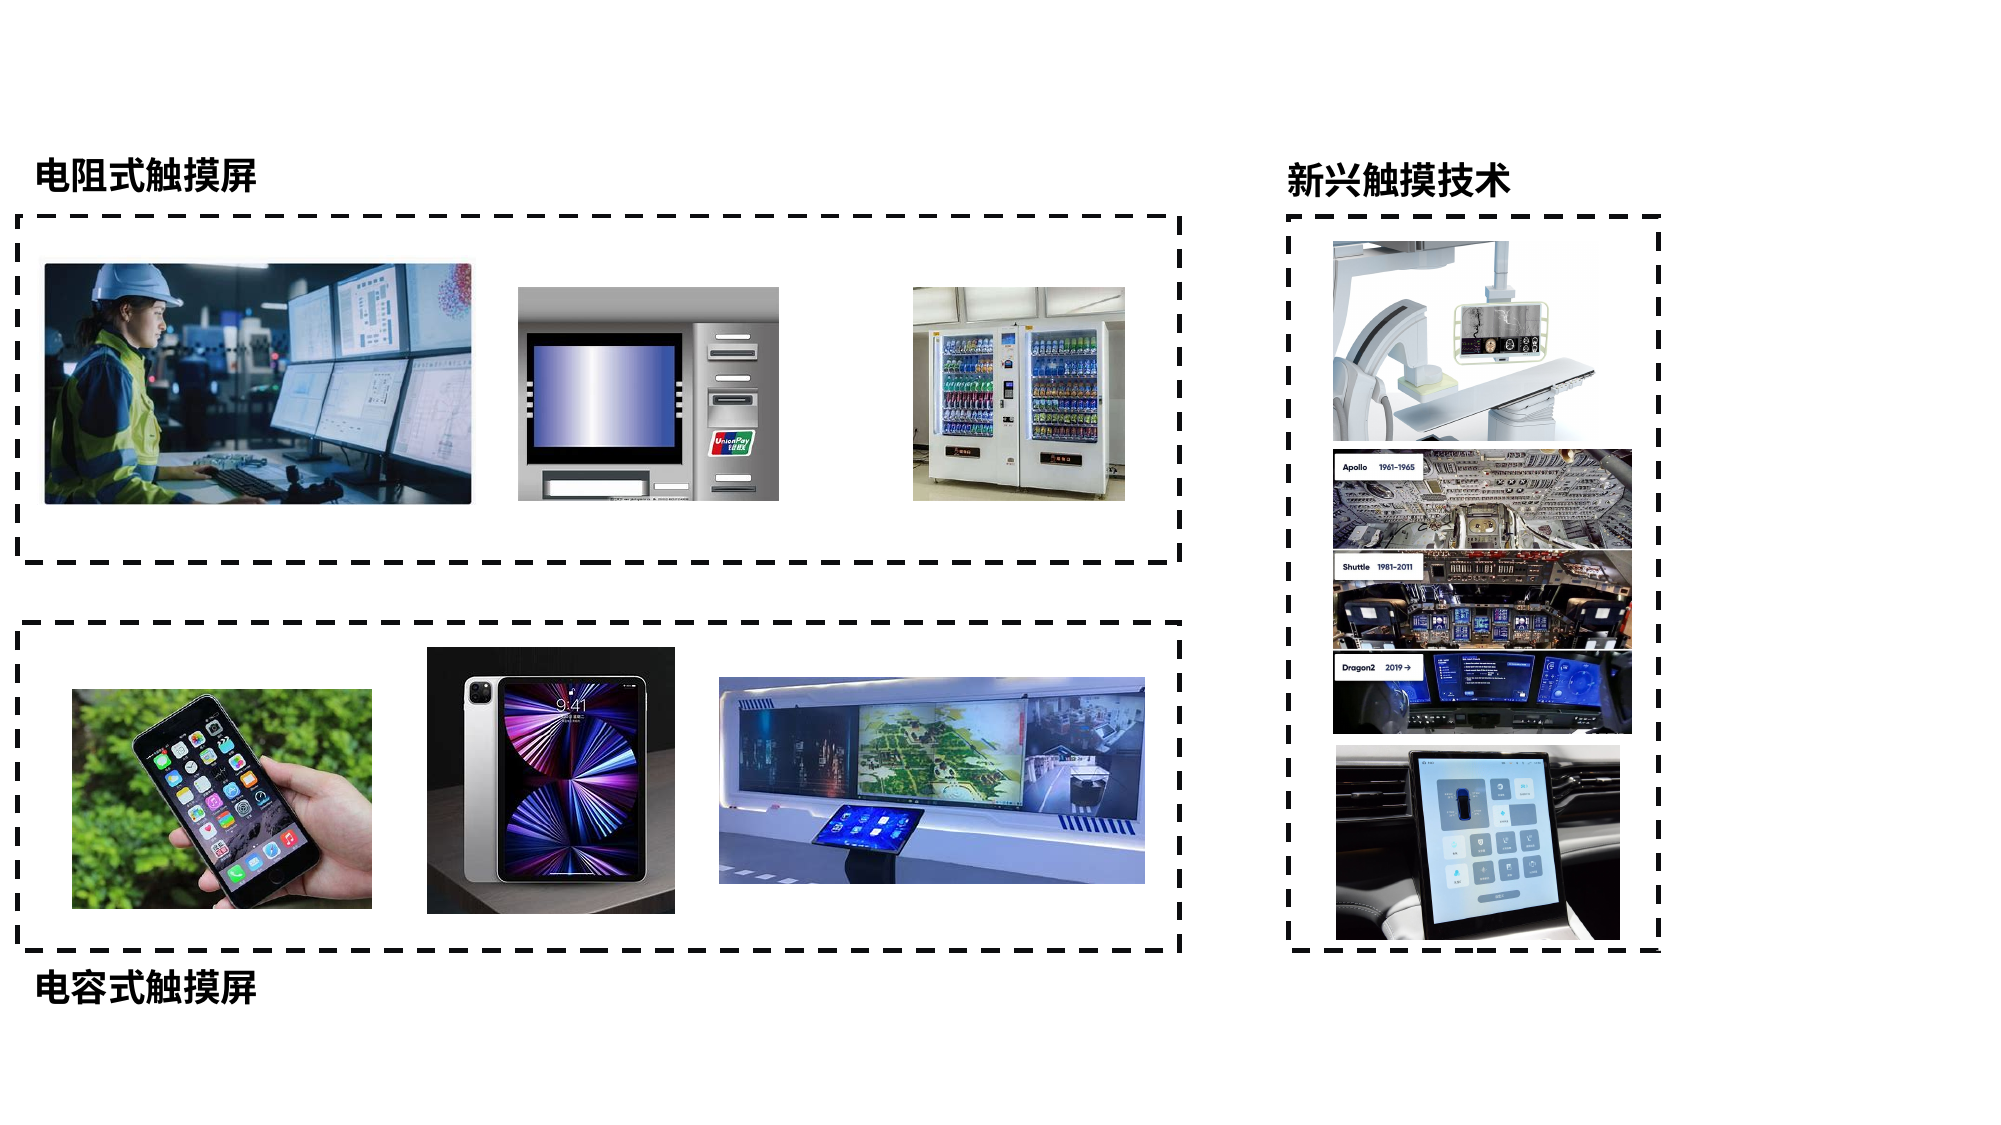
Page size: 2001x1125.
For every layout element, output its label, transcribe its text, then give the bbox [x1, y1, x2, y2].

picture [1336, 745, 1620, 940]
picture [72, 689, 372, 909]
text_box 电阻式触摸屏 [18, 144, 274, 205]
picture [427, 647, 675, 914]
picture [1333, 241, 1634, 734]
picture [719, 677, 1145, 884]
text_box 电容式触摸屏 [18, 957, 274, 1017]
text_box [16, 215, 1181, 563]
picture [37, 255, 477, 505]
picture [913, 287, 1125, 501]
picture [518, 287, 779, 501]
text_box [1287, 215, 1660, 952]
text_box [16, 621, 1181, 952]
text_box 新兴触摸技术 [1272, 149, 1527, 210]
